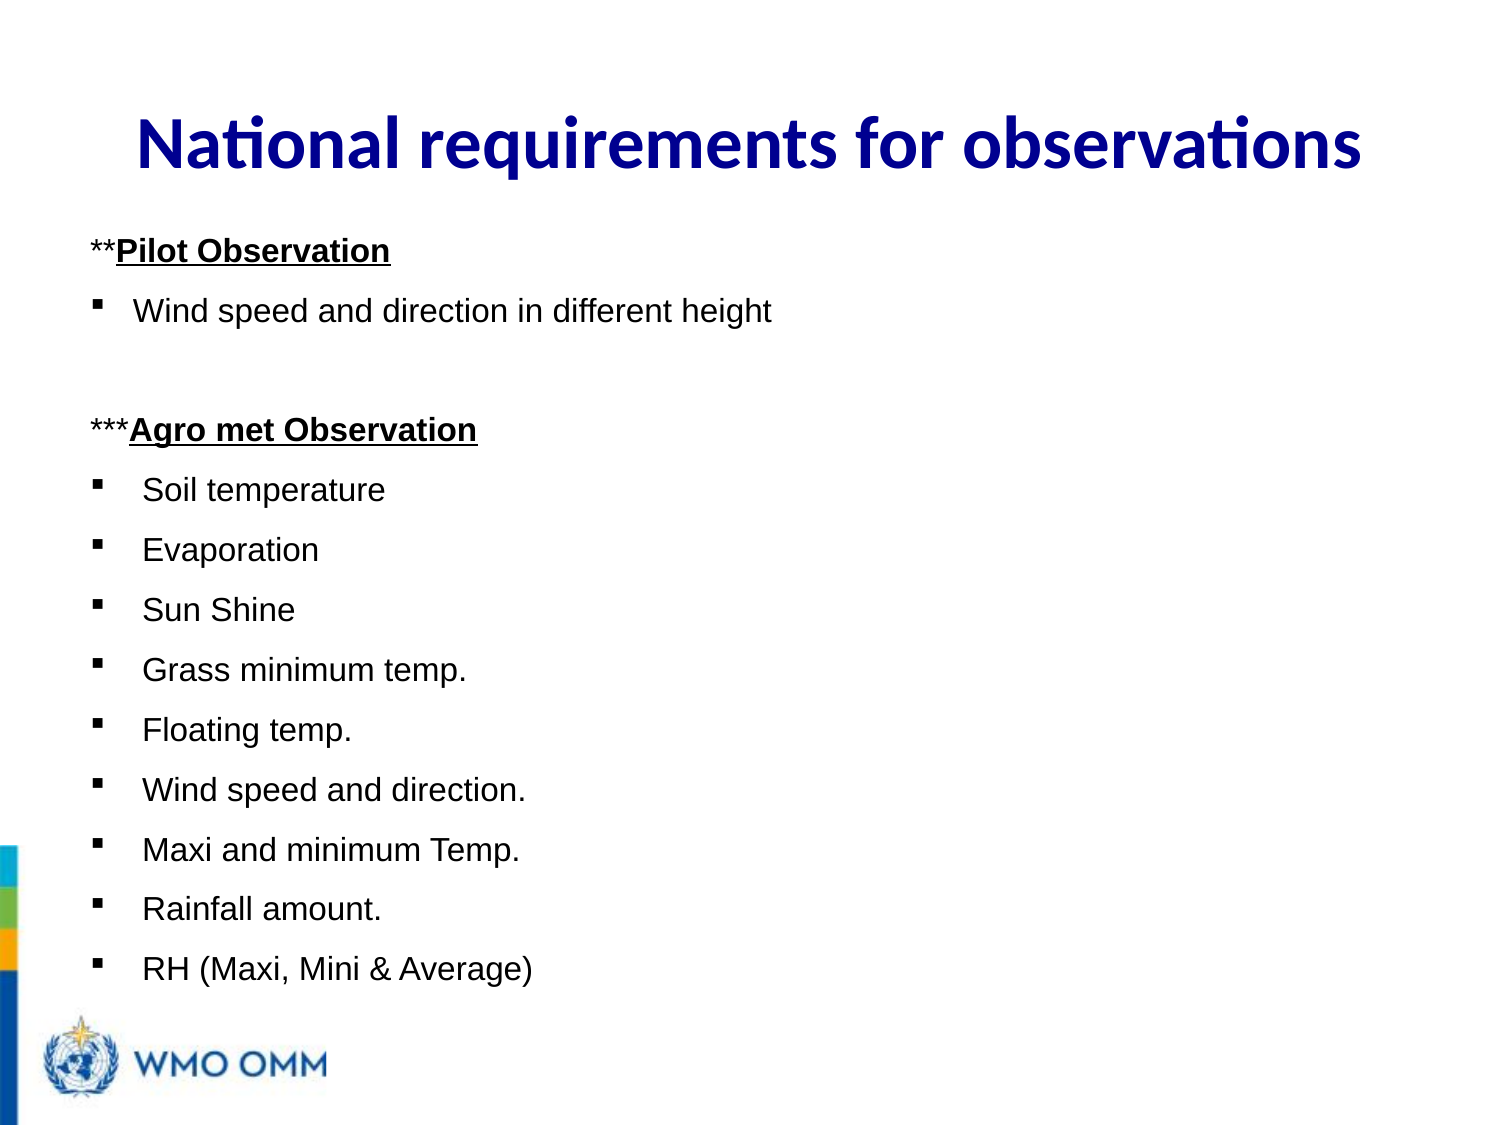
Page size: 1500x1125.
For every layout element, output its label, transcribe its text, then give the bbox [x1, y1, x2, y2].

title National requirements for observations [75, 45, 1425, 233]
text_box **Pilot Observation Wind speed and direction in different height ***Agro met Observation Soil temperature Evaporation Sun Shine Grass minimum temp. Floating temp. Wind speed and direction. Maxi and minimum Temp. Rainfall amount. RH (Maxi, Mini & Average) [74, 221, 1361, 1040]
picture [0, 845, 327, 1125]
